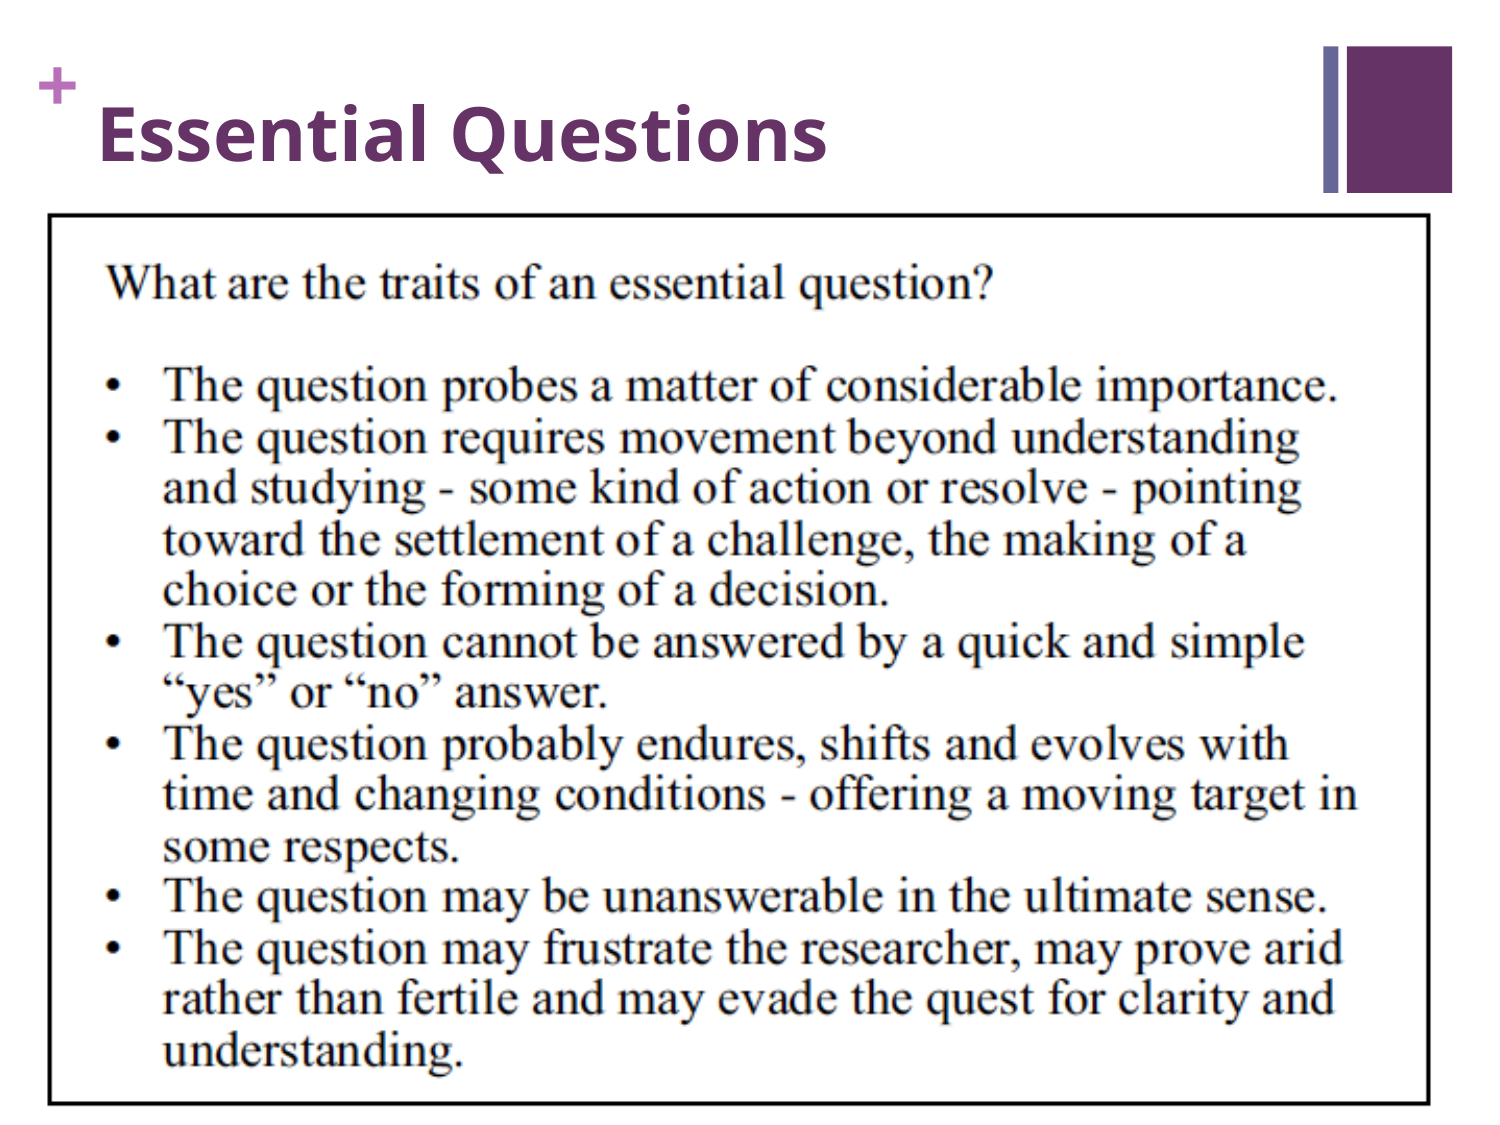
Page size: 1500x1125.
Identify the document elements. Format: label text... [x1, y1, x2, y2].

title Essential Questions [81, 79, 1322, 189]
picture [21, 193, 1479, 1125]
